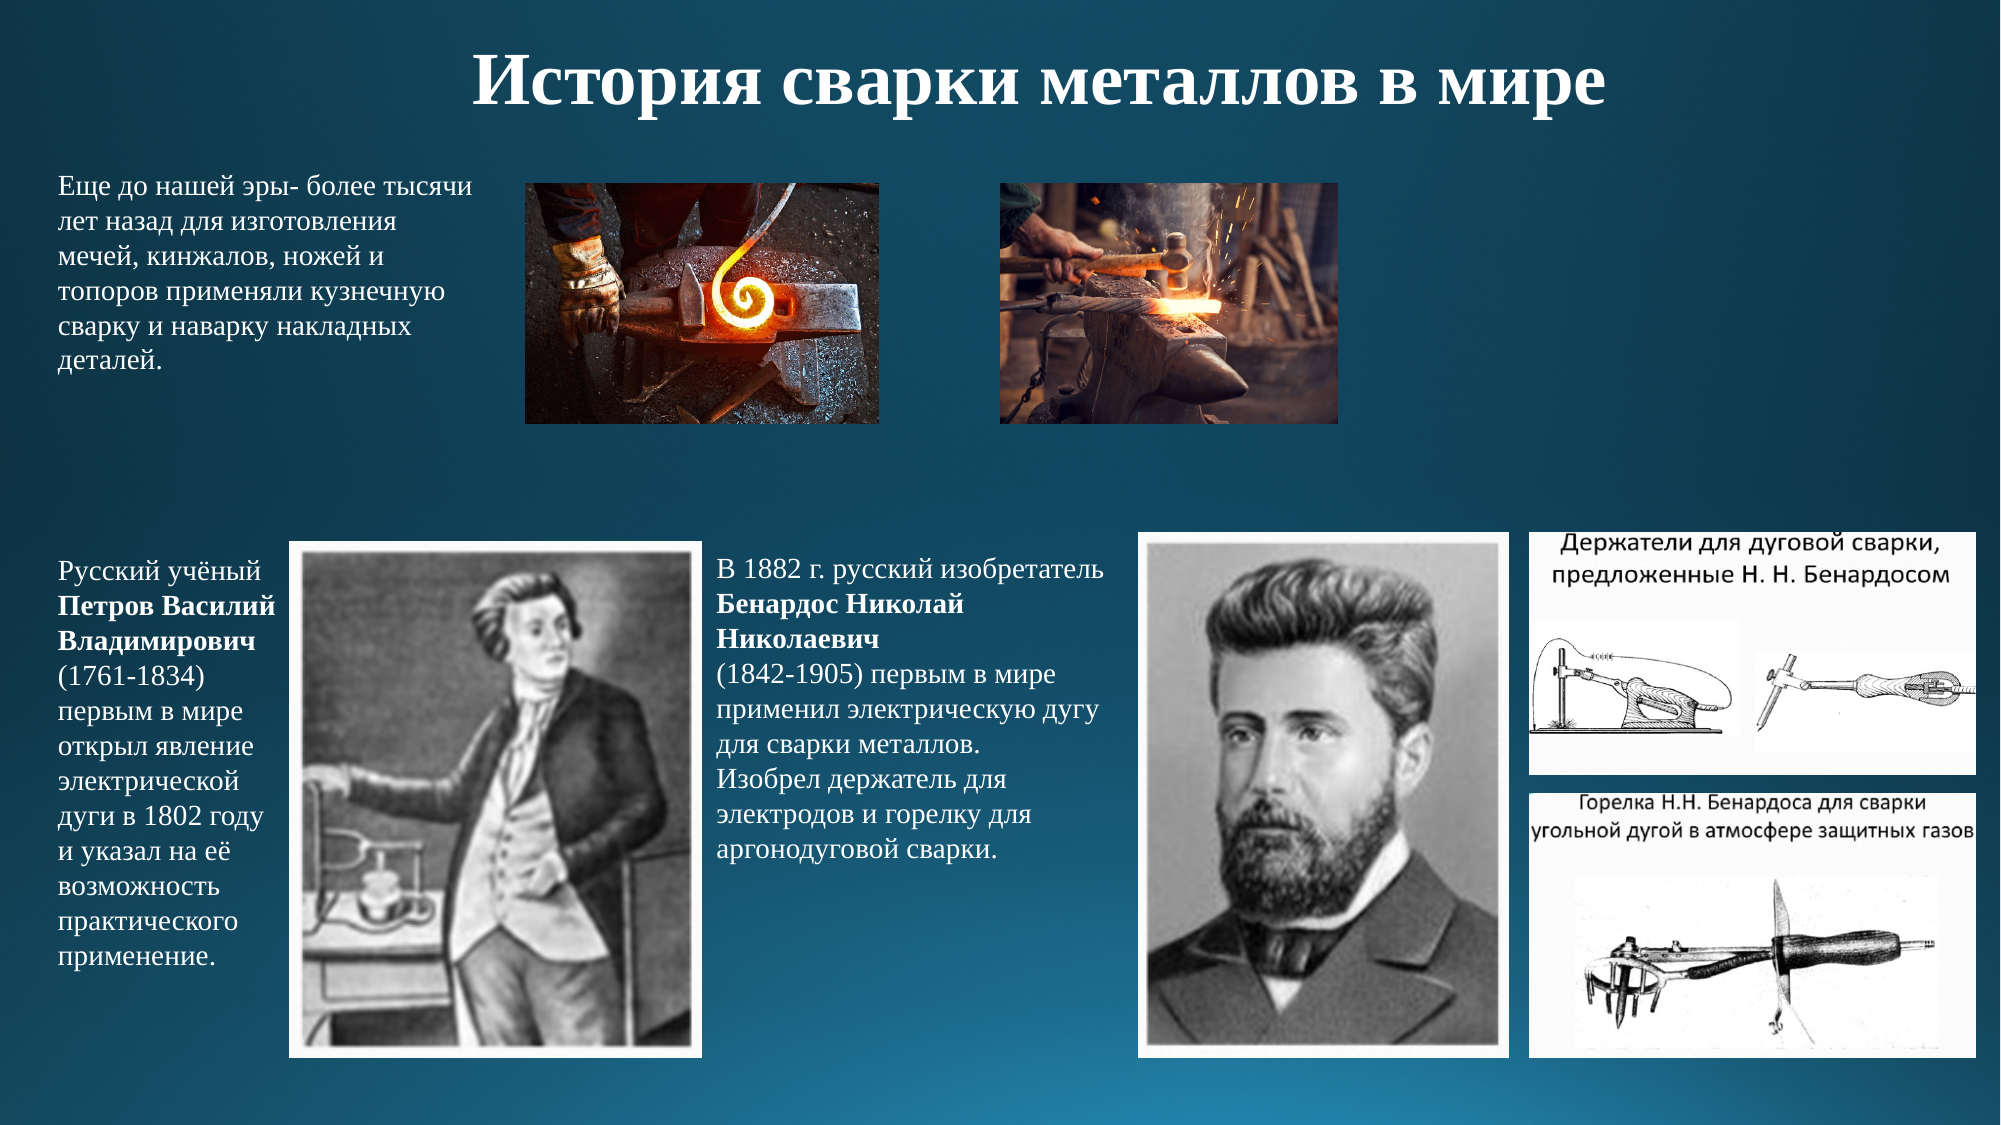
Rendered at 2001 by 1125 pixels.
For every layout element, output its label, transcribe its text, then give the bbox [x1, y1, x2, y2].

text_box История сварки металлов в мире [88, 22, 1982, 218]
picture [0, 0, 2001, 1125]
text_box Русский учёный Петров Василий Владимирович (1761-1834) первым в мире открыл явление электрической дуги в 1802 году и указал на её возможность практического применение. [43, 544, 293, 1069]
text_box В 1882 г. русский изобретатель Бенардос Николай Николаевич (1842-1905) первым в мире применил электрическую дугу для сварки металлов. Изобрел держатель для электродов и горелку для аргонодуговой сварки. [702, 541, 1138, 872]
text_box Еще до нашей эры- более тысячи лет назад для изготовления мечей, кинжалов, ножей и топоров применяли кузнечную сварку и наварку накладных деталей. [43, 158, 497, 384]
